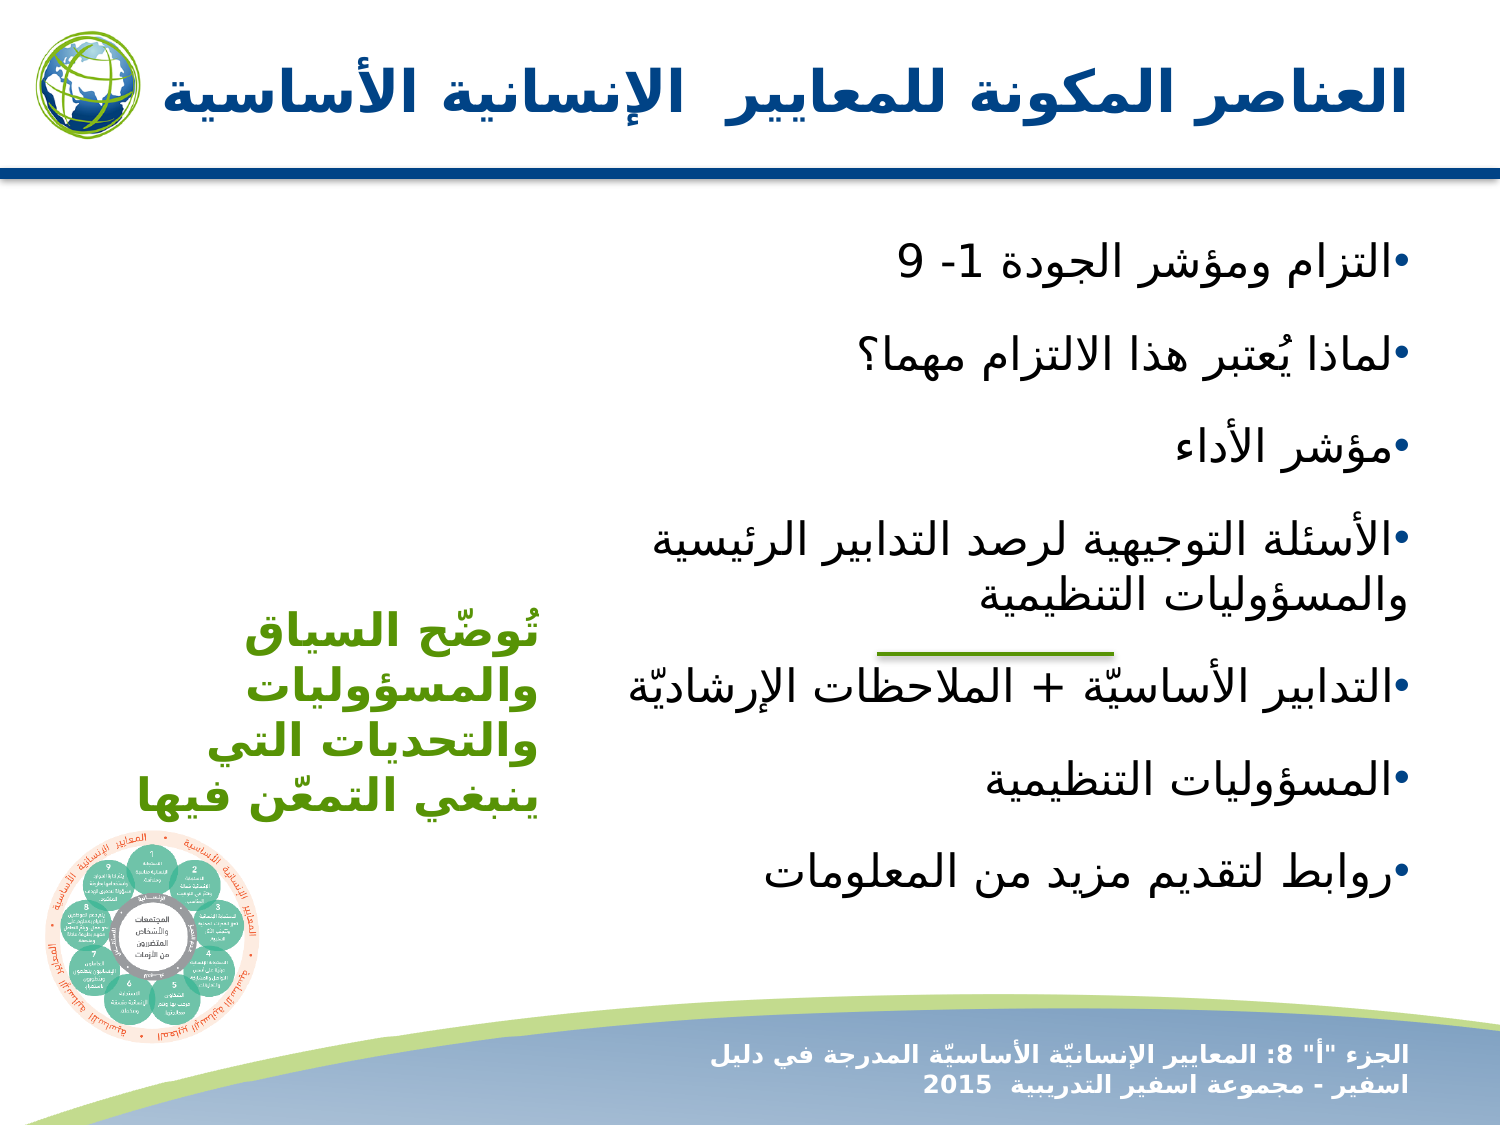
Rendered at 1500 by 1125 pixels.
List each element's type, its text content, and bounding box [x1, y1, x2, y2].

picture [24, 26, 75, 147]
picture [0, 828, 1500, 1125]
text_box تُوضّح السياق والمسؤوليات والتحديات التي ينبغي التمعّن فيها [77, 592, 556, 784]
title العناصر المكونة للمعايير الإنسانية الأساسية [75, 0, 1425, 178]
footer الجزء "أ" 8: المعايير الإنسانيّة الأساسيّة المدرجة في دليل اسفير - مجموعة اسفير التدريبية 2015 [679, 1038, 1425, 1099]
list التزام ومؤشر الجودة 1- 9 لماذا يُعتبر هذا الالتزام مهما؟ مؤشر الأداء الأسئلة التوجيهية لرصد التدابير الرئيسية والمسؤوليات التنظيمية التدابير الأساسيّة + الملاحظات الإرشاديّة المسؤوليات التنظيمية روابط لتقديم مزيد من المعلومات [601, 224, 1425, 1010]
